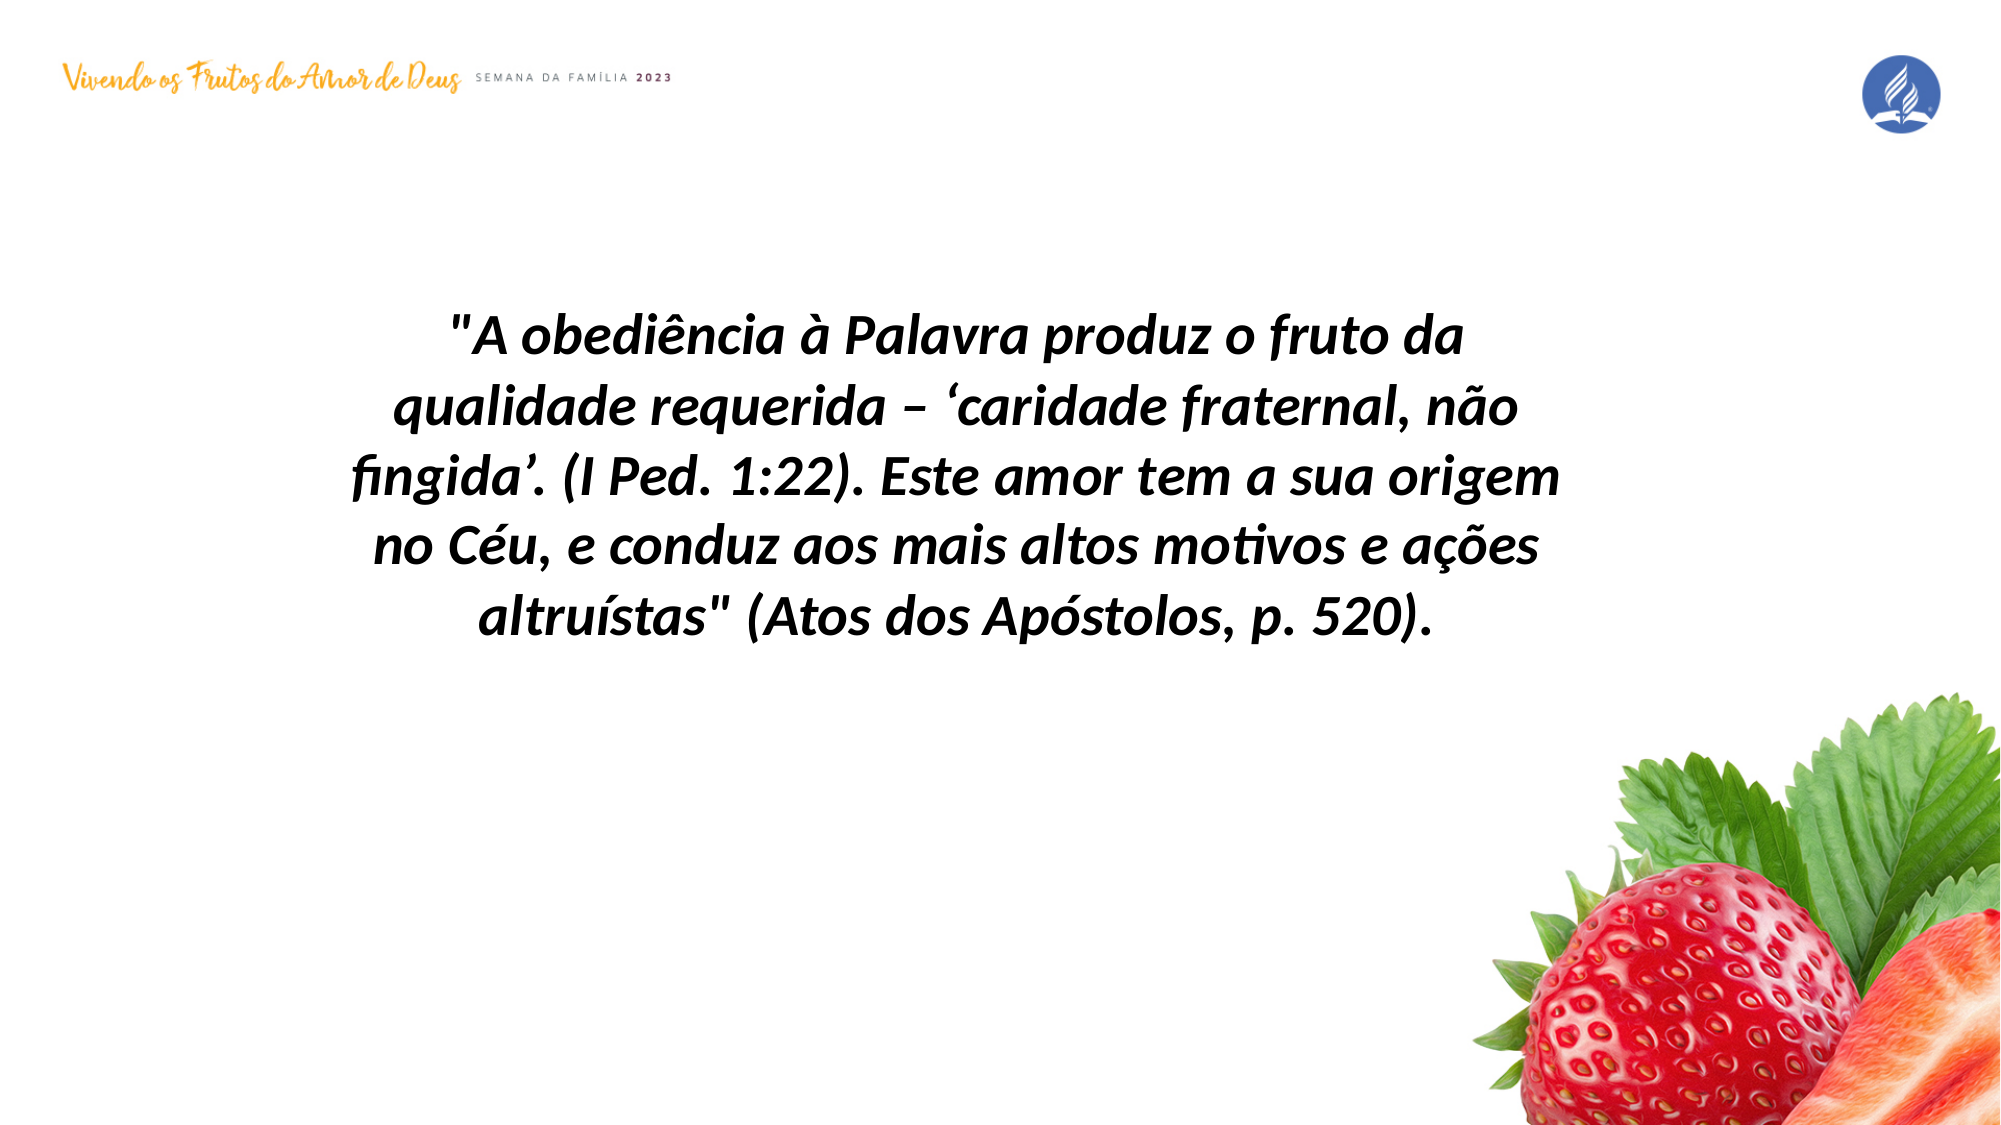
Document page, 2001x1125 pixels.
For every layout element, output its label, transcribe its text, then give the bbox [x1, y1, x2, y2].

picture [0, 0, 2001, 1125]
text_box "A obediência à Palavra produz o fruto da qualidade requerida – ‘caridade fraternal, não fingida’. (I Ped. 1:22). Este amor tem a sua origem no Céu, e conduz aos mais altos motivos e ações altruístas" (Atos dos Apóstolos, p. 520). [313, 289, 1623, 654]
